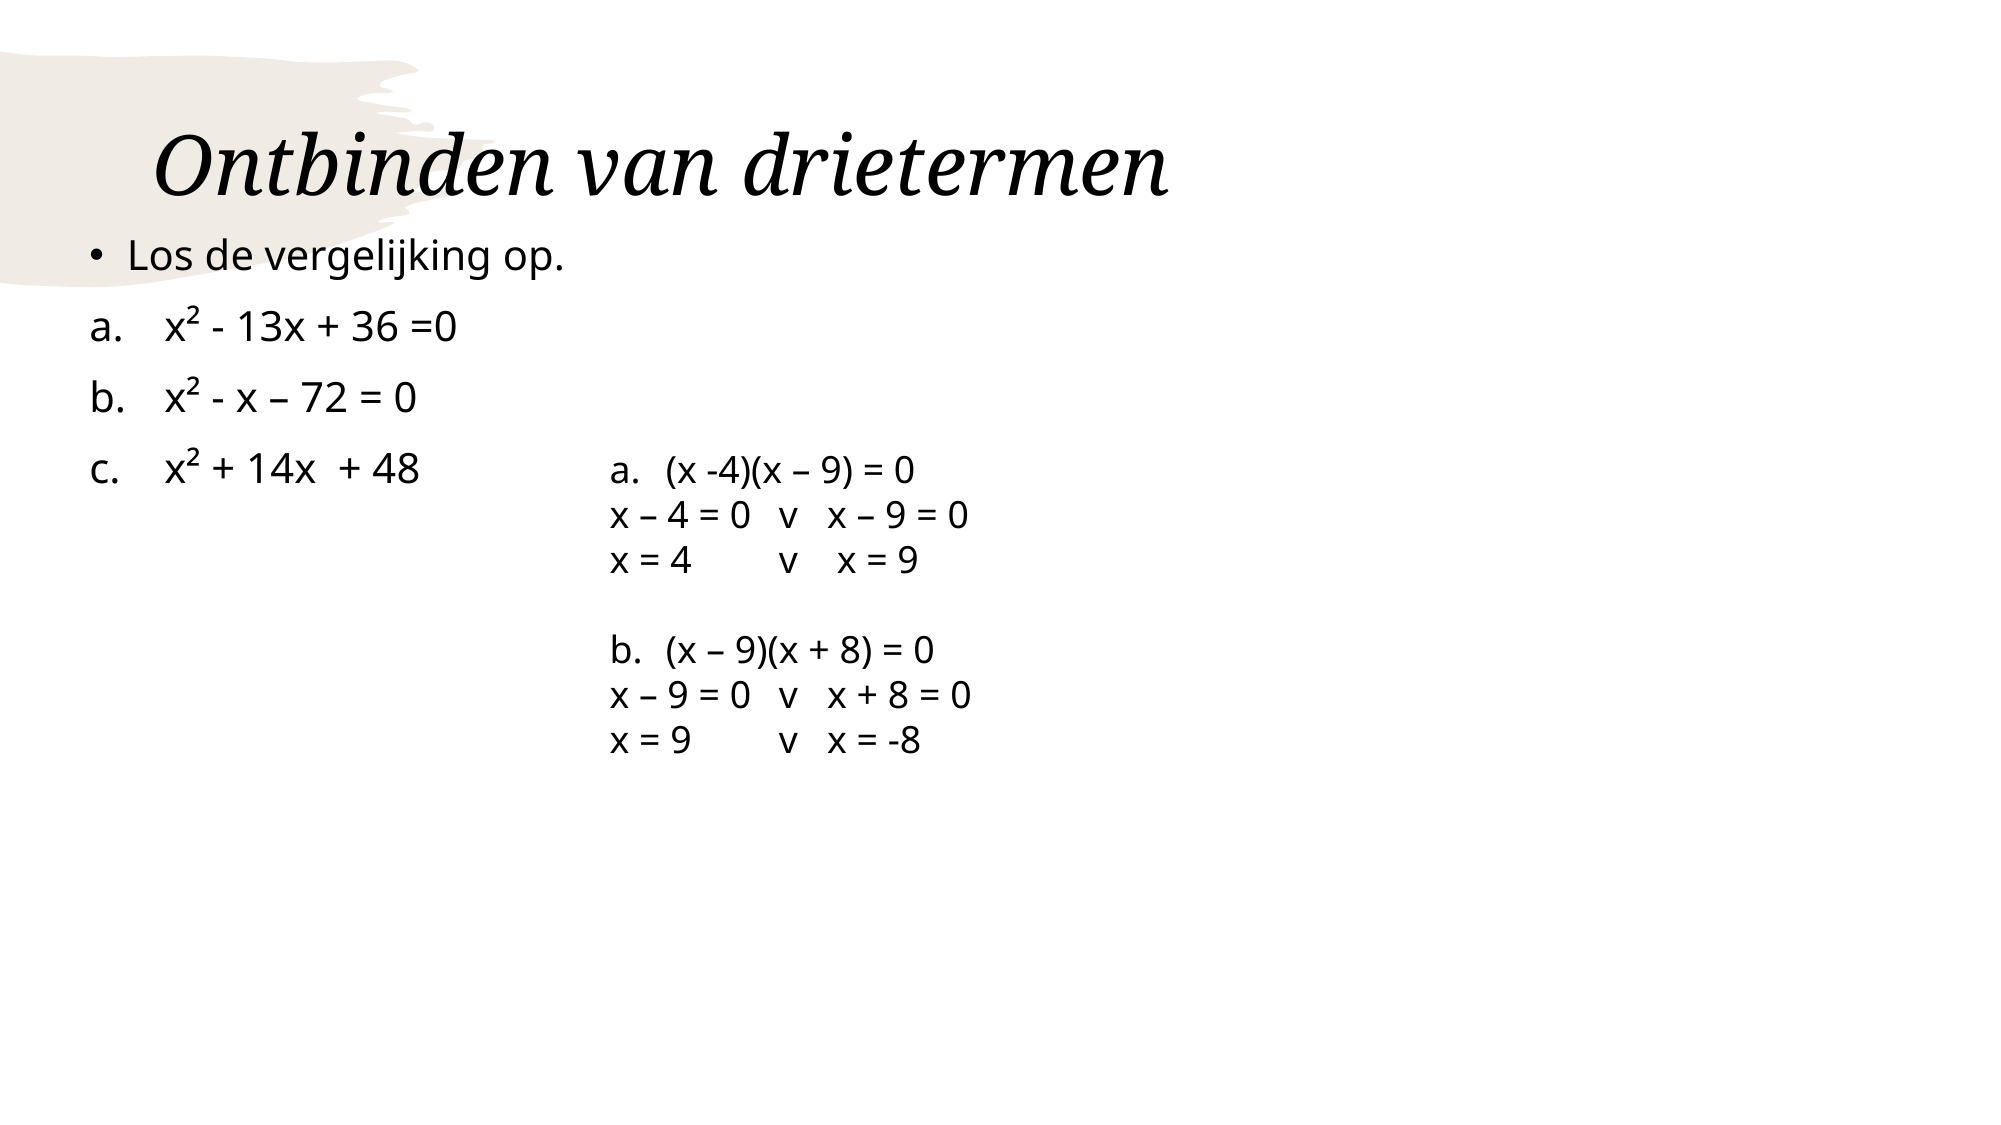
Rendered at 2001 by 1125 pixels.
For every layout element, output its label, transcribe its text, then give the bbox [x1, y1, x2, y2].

list Los de vergelijking op. x² - 13x + 36 =0 x² - x – 72 = 0 x² + 14x + 48 [74, 221, 1004, 904]
title Ontbinden van drietermen [137, 59, 1863, 278]
text_box (x -4)(x – 9) = 0 x – 4 = 0 v x – 9 = 0 x = 4 v x = 9 (x – 9)(x + 8) = 0 x – 9 = 0 v x + 8 = 0 x = 9 v x = -8 [594, 438, 1413, 814]
